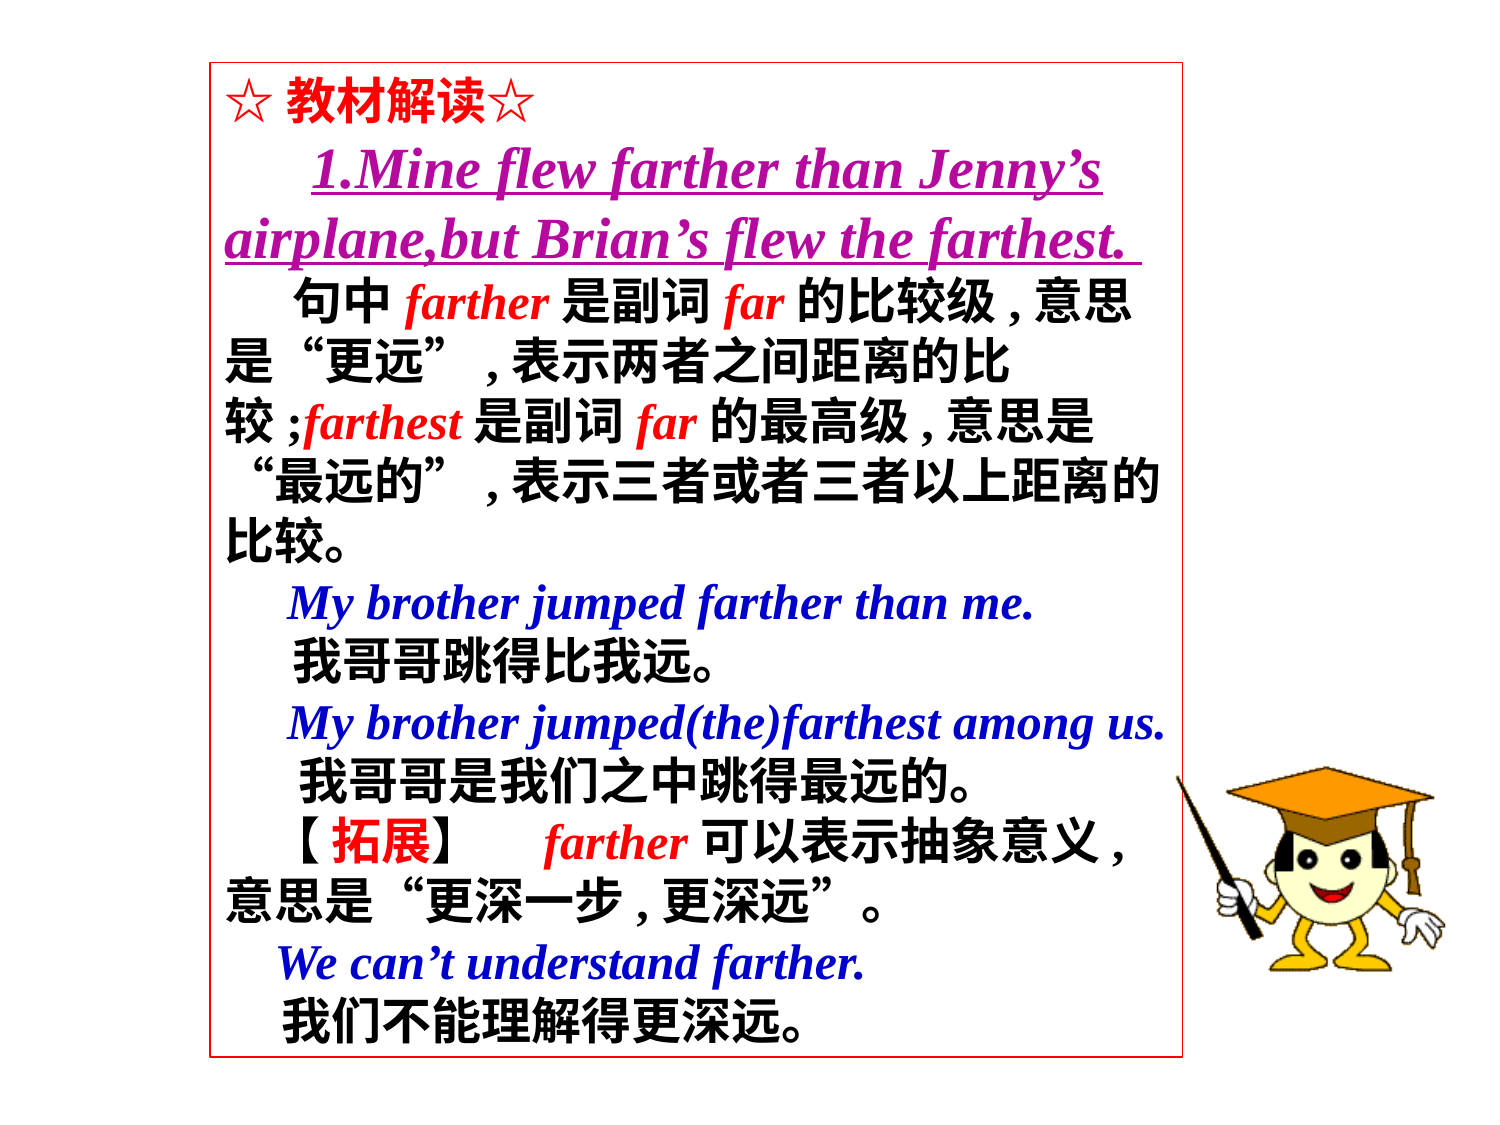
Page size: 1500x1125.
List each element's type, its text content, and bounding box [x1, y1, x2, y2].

picture [1155, 750, 1469, 986]
text_box ☆教材解读☆ 1.Mine flew farther than Jenny’s airplane,but Brian’s flew the farthest. 句中farther是副词far的比较级,意思是“更远”,表示两者之间距离的比较;farthest是副词far的最高级,意思是“最远的”,表示三者或者三者以上距离的比较。 My brother jumped farther than me. 我哥哥跳得比我远。 My brother jumped(the)farthest among us. 我哥哥是我们之中跳得最远的。 【 拓展】 farther可以表示抽象意义,意思是“更深一步,更深远”。 We can’t understand farther. 我们不能理解得更深远。 [209, 62, 1183, 1058]
